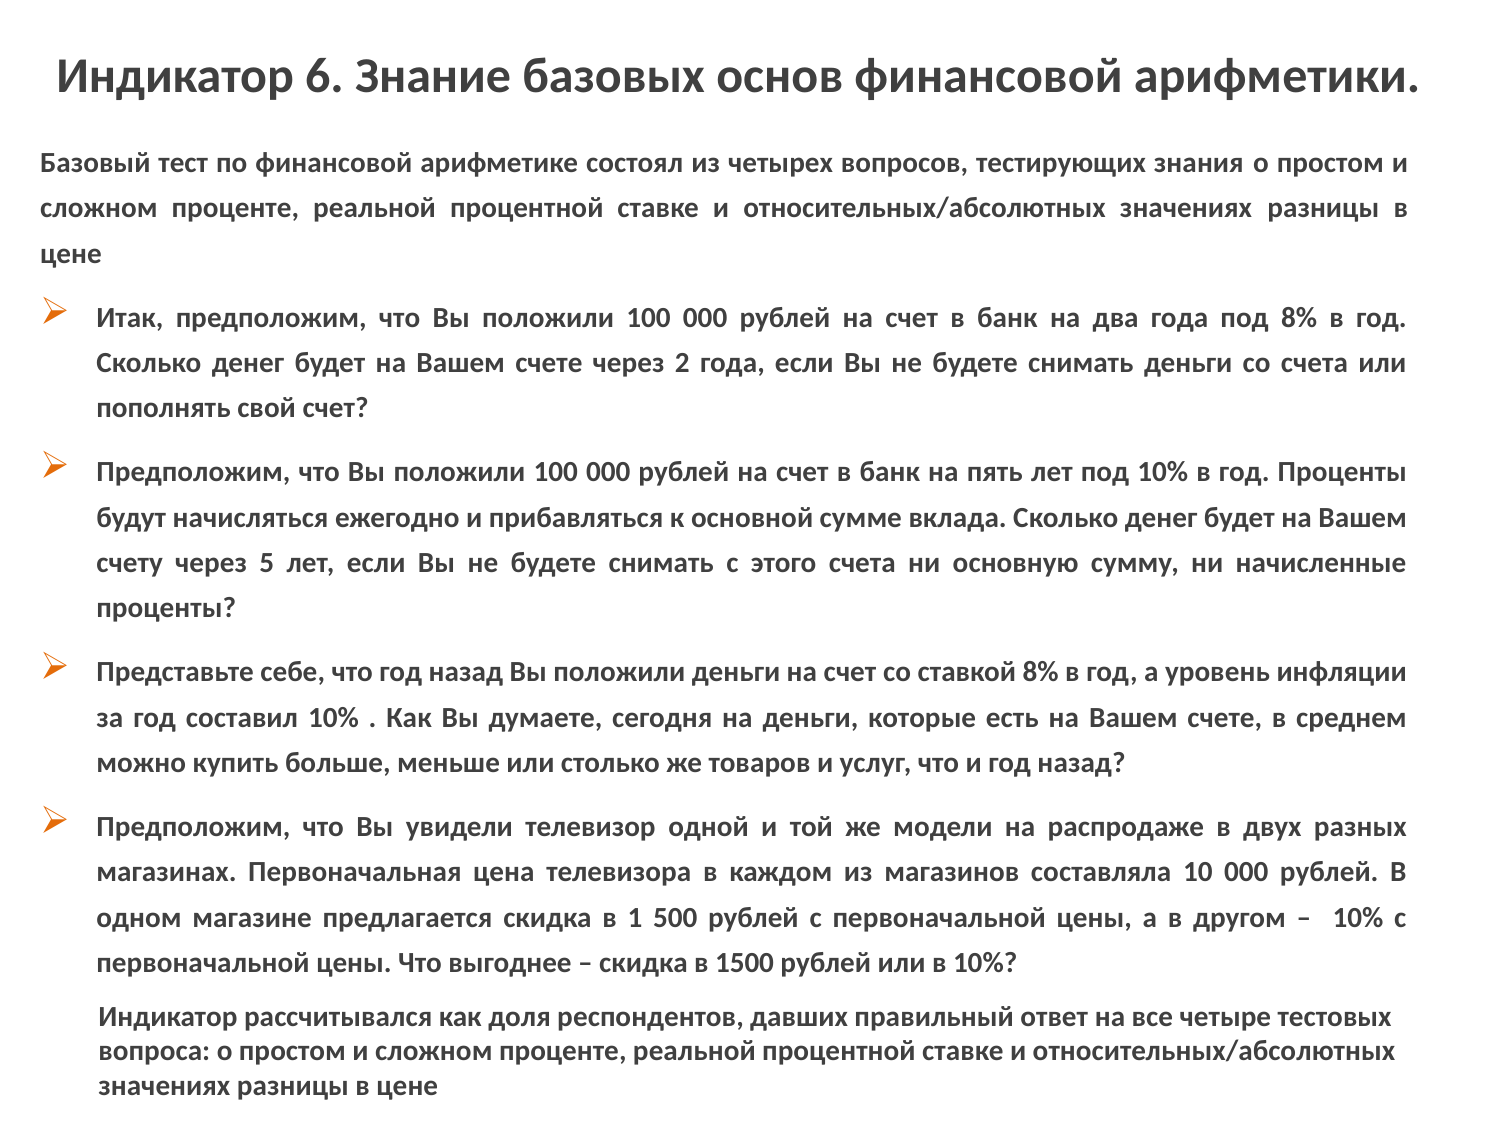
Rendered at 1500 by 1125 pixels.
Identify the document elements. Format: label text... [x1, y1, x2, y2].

title Индикатор 6. Знание базовых основ финансовой арифметики. [17, 19, 1471, 126]
list Базовый тест по финансовой арифметике состоял из четырех вопросов, тестирующих знания о простом и сложном проценте, реальной процентной ставке и относительных/абсолютных значениях разницы в цене Итак, предположим, что Вы положили 100 000 рублей на счет в банк на два года под 8% в год. Сколько денег будет на Вашем счете через 2 года, если Вы не будете снимать деньги со счета или пополнять свой счет? Предположим, что Вы положили 100 000 рублей на счет в банк на пять лет под 10% в год. Проценты будут начисляться ежегодно и прибавляться к основной сумме вклада. Сколько денег будет на Вашем счету через 5 лет, если Вы не будете снимать с этого счета ни основную сумму, ни начисленные проценты? Представьте себе, что год назад Вы положили деньги на счет со ставкой 8% в год, а уровень инфляции за год составил 10% . Как Вы думаете, сегодня на деньги, которые есть на Вашем счете, в среднем можно купить больше, меньше или столько же товаров и услуг, что и год назад? Предположим, что Вы увидели телевизор одной и той же модели на распродаже в двух разных магазинах. Первоначальная цена телевизора в каждом из магазинов составляла 10 000 рублей. В одном магазине предлагается скидка в 1 500 рублей с первоначальной цены, а в другом – 10% с первоначальной цены. Что выгоднее – скидка в 1500 рублей или в 10%? Индикатор рассчитывался как доля респондентов, давших правильный ответ на все четыре тестовых вопроса: о простом и сложном проценте, реальной процентной ставке и относительных/абсолютных значениях разницы в цене [17, 125, 1424, 868]
